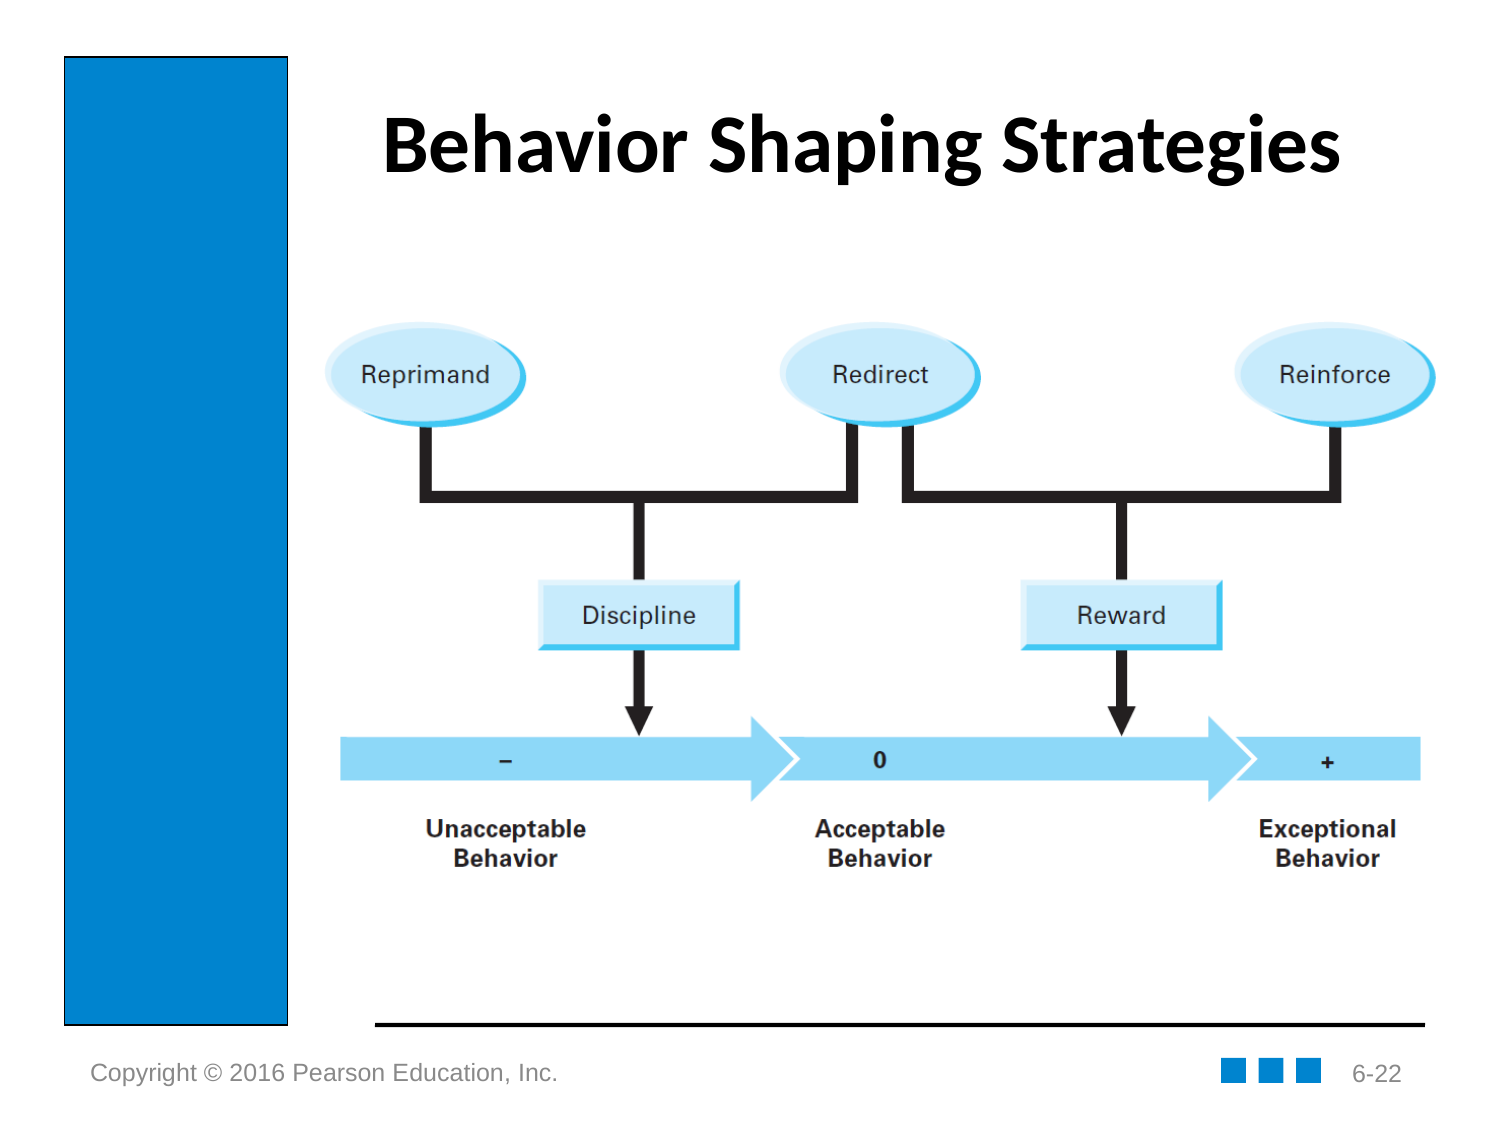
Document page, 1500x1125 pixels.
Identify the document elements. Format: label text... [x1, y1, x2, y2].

title Behavior Shaping Strategies [300, 45, 1425, 233]
text_box 6-22 [1333, 1050, 1421, 1095]
text_box [64, 56, 288, 1025]
text_box Copyright © 2016 Pearson Education, Inc. [75, 1055, 625, 1088]
text_box [1258, 1057, 1284, 1083]
picture [312, 312, 1451, 876]
text_box [1296, 1057, 1321, 1083]
text_box [1221, 1057, 1246, 1083]
